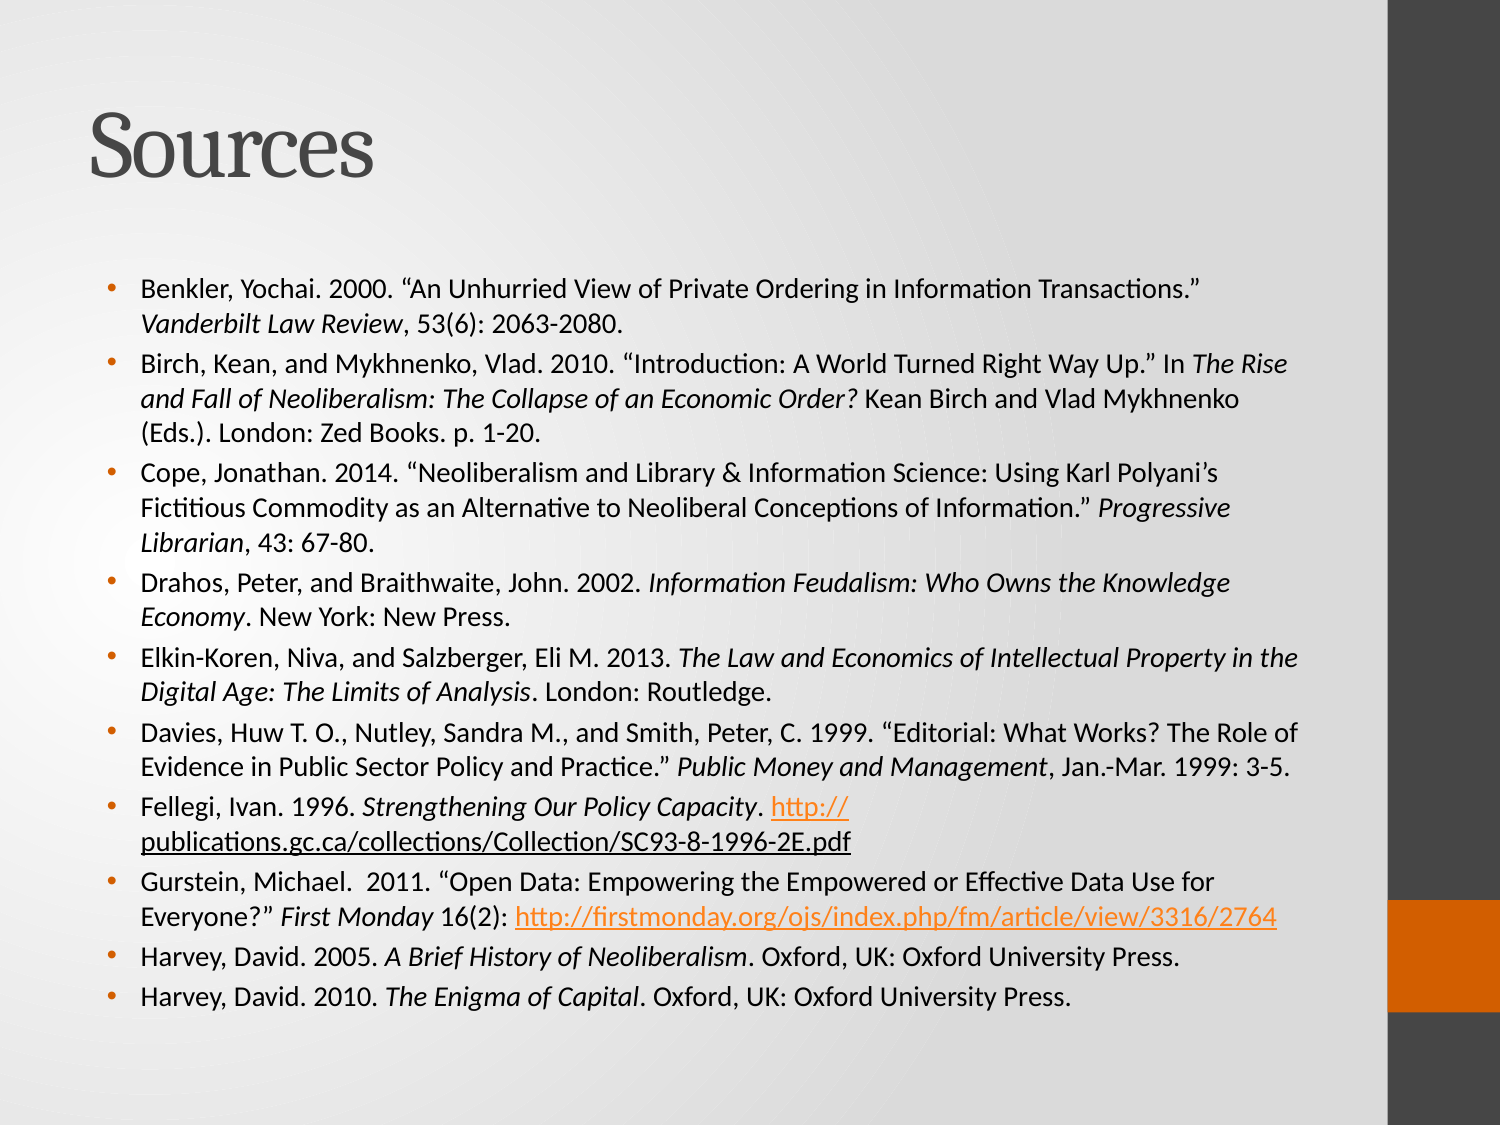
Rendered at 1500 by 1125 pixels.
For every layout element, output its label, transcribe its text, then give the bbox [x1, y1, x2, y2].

list Benkler, Yochai. 2000. “An Unhurried View of Private Ordering in Information Transactions.” Vanderbilt Law Review, 53(6): 2063-2080. Birch, Kean, and Mykhnenko, Vlad. 2010. “Introduction: A World Turned Right Way Up.” In The Rise and Fall of Neoliberalism: The Collapse of an Economic Order? Kean Birch and Vlad Mykhnenko (Eds.). London: Zed Books. p. 1-20. Cope, Jonathan. 2014. “Neoliberalism and Library & Information Science: Using Karl Polyani’s Fictitious Commodity as an Alternative to Neoliberal Conceptions of Information.” Progressive Librarian, 43: 67-80. Drahos, Peter, and Braithwaite, John. 2002. Information Feudalism: Who Owns the Knowledge Economy. New York: New Press. Elkin-Koren, Niva, and Salzberger, Eli M. 2013. The Law and Economics of Intellectual Property in the Digital Age: The Limits of Analysis. London: Routledge. Davies, Huw T. O., Nutley, Sandra M., and Smith, Peter, C. 1999. “Editorial: What Works? The Role of Evidence in Public Sector Policy and Practice.” Public Money and Management, Jan.-Mar. 1999: 3-5. Fellegi, Ivan. 1996. Strengthening Our Policy Capacity. http://publications.gc.ca/collections/Collection/SC93-8-1996-2E.pdf Gurstein, Michael. 2011. “Open Data: Empowering the Empowered or Effective Data Use for Everyone?” First Monday 16(2): http://firstmonday.org/ojs/index.php/fm/article/view/3316/2764 Harvey, David. 2005. A Brief History of Neoliberalism. Oxford, UK: Oxford University Press. Harvey, David. 2010. The Enigma of Capital. Oxford, UK: Oxford University Press. [75, 262, 1325, 1050]
title Sources [75, 45, 1325, 233]
